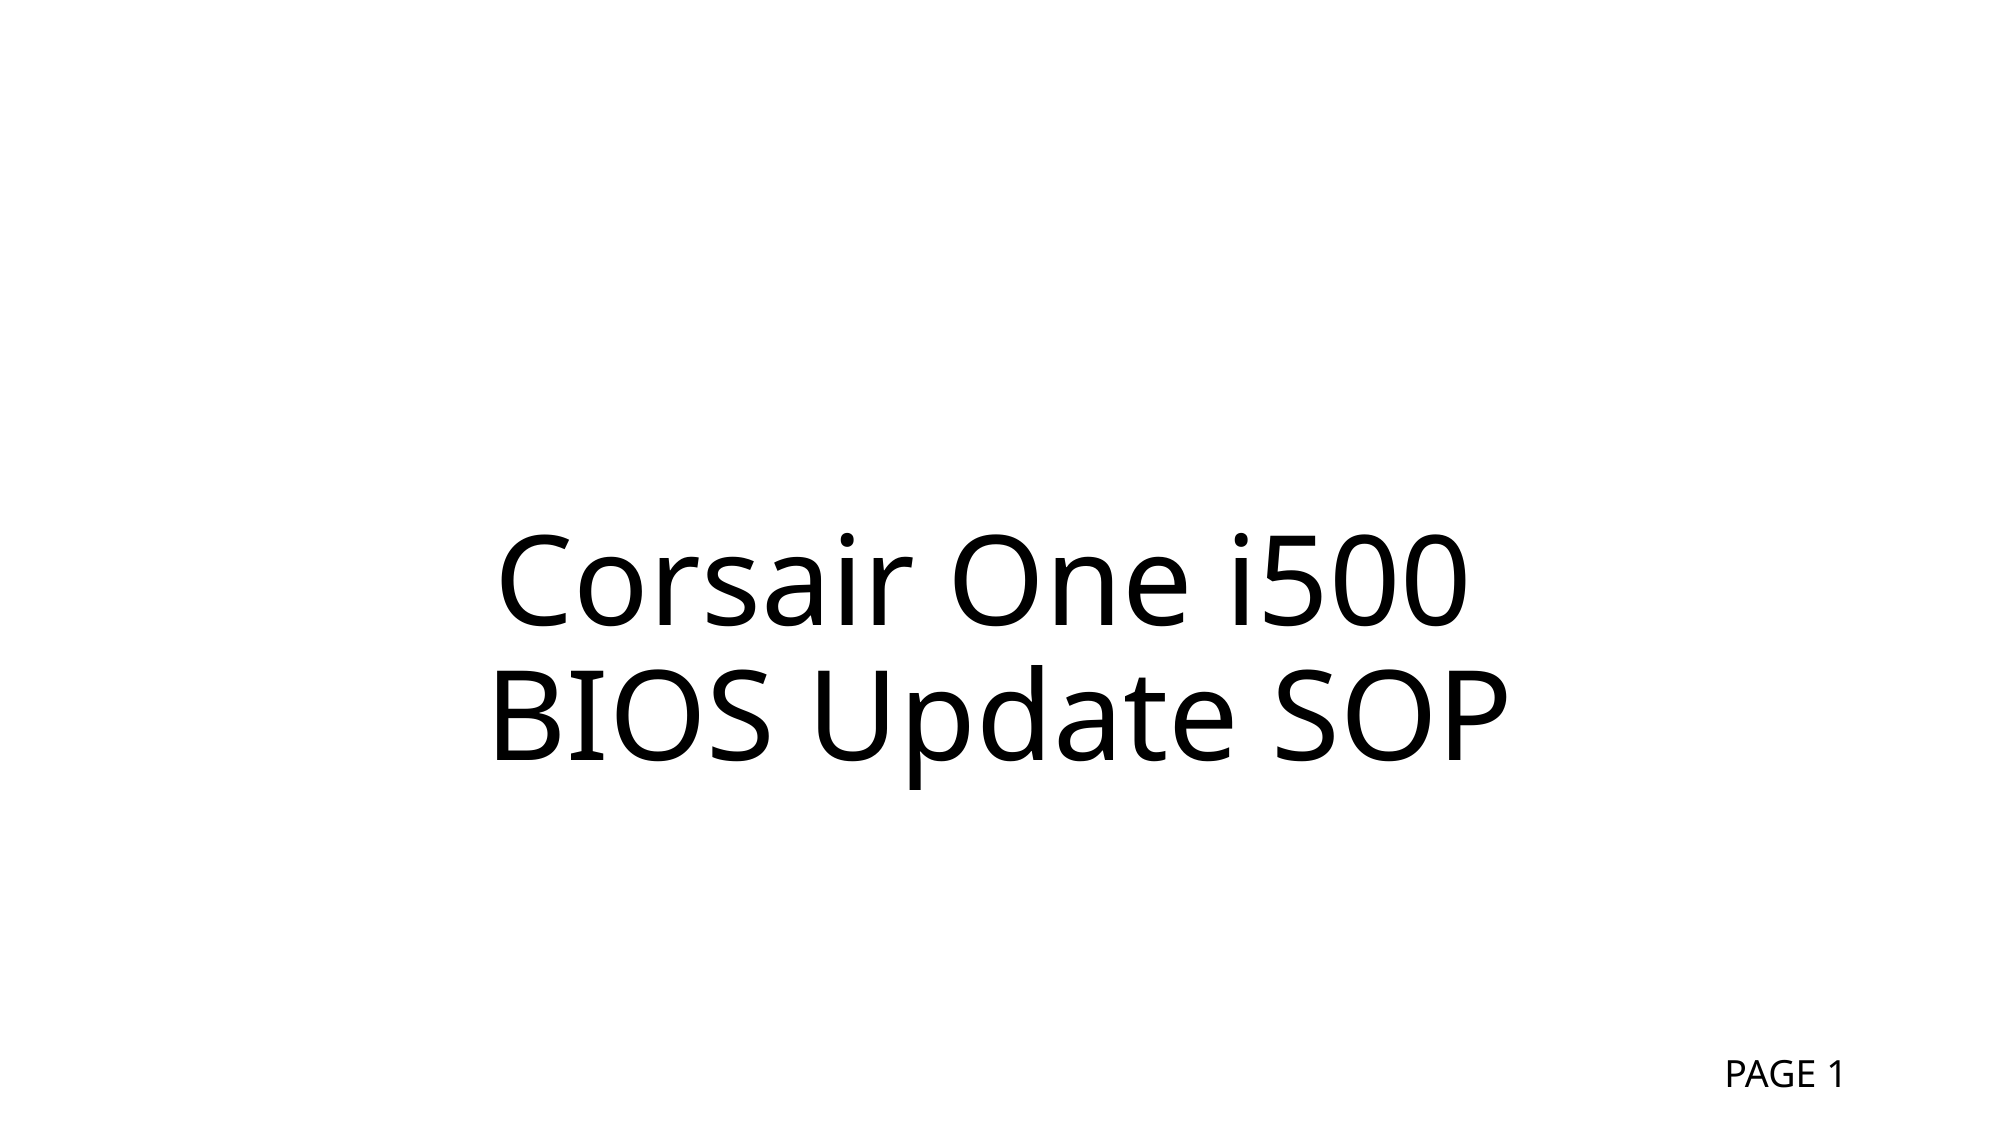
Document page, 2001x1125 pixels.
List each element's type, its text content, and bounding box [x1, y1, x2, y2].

title Corsair One i500 BIOS Update SOP [249, 403, 1750, 795]
slide_number PAGE 1 [1412, 1042, 1863, 1103]
